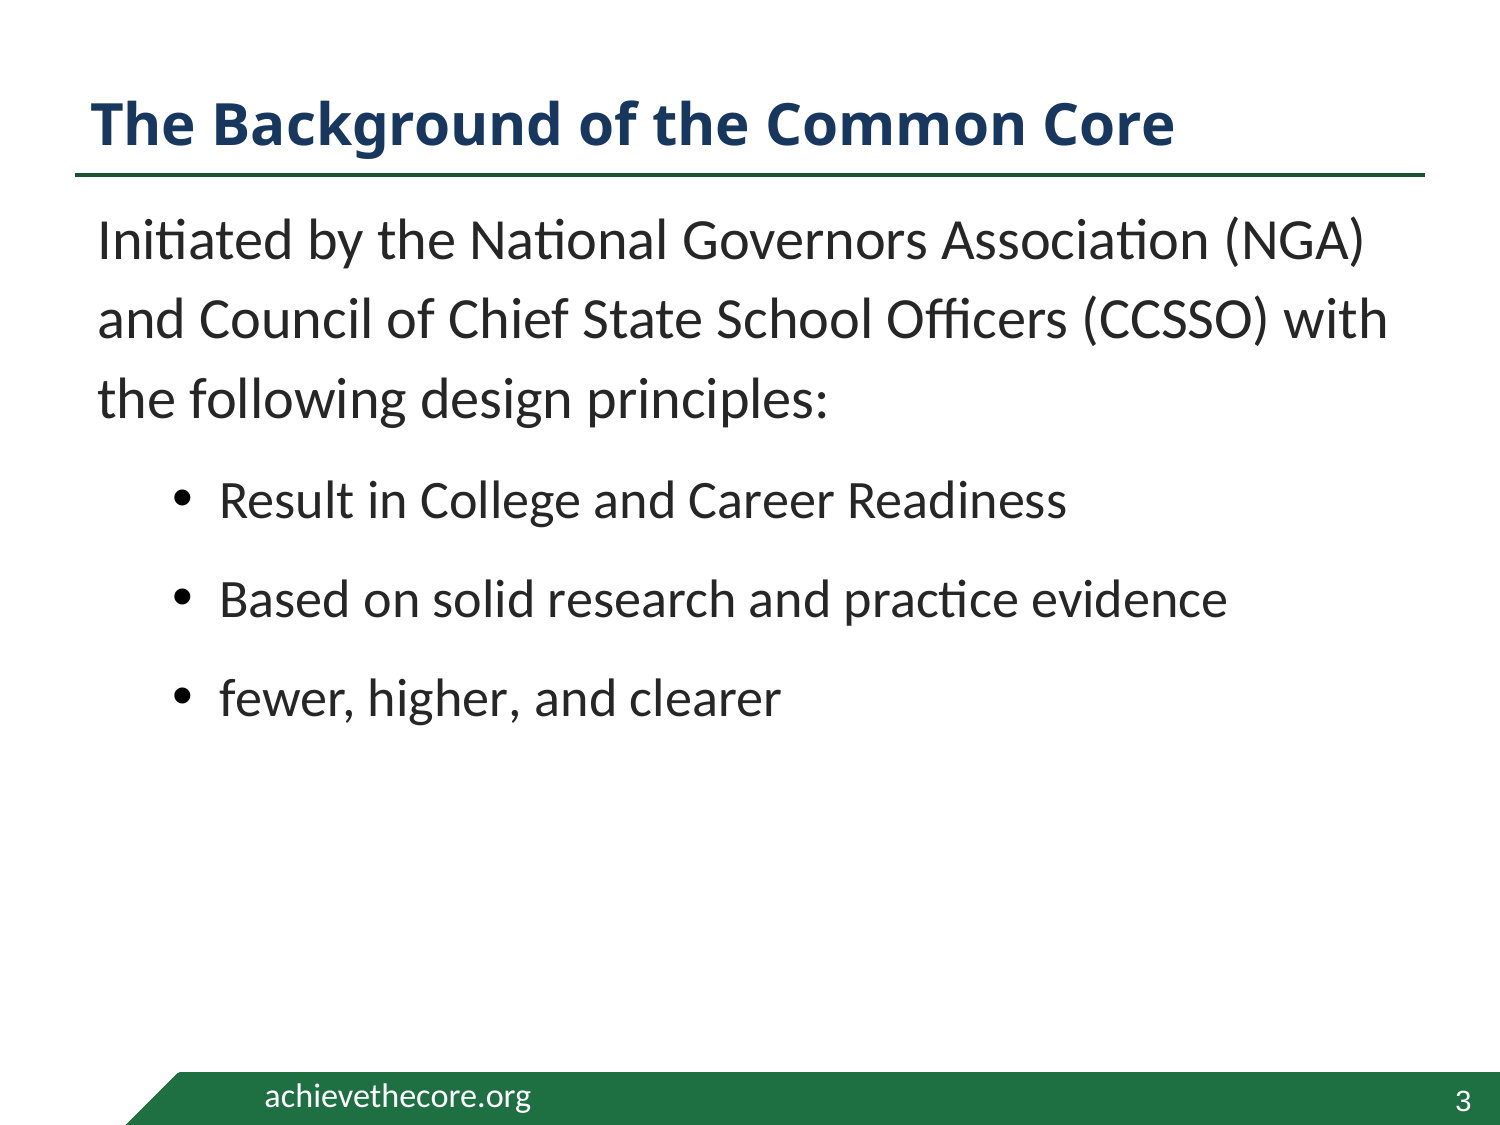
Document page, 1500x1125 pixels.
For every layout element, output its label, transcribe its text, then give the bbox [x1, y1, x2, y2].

slide_number 3 [1136, 1073, 1487, 1125]
list Initiated by the National Governors Association (NGA) and Council of Chief State School Officers (CCSSO) with the following design principles: Result in College and Career Readiness Based on solid research and practice evidence fewer, higher, and clearer [82, 183, 1418, 837]
title The Background of the Common Core [75, 21, 1425, 224]
